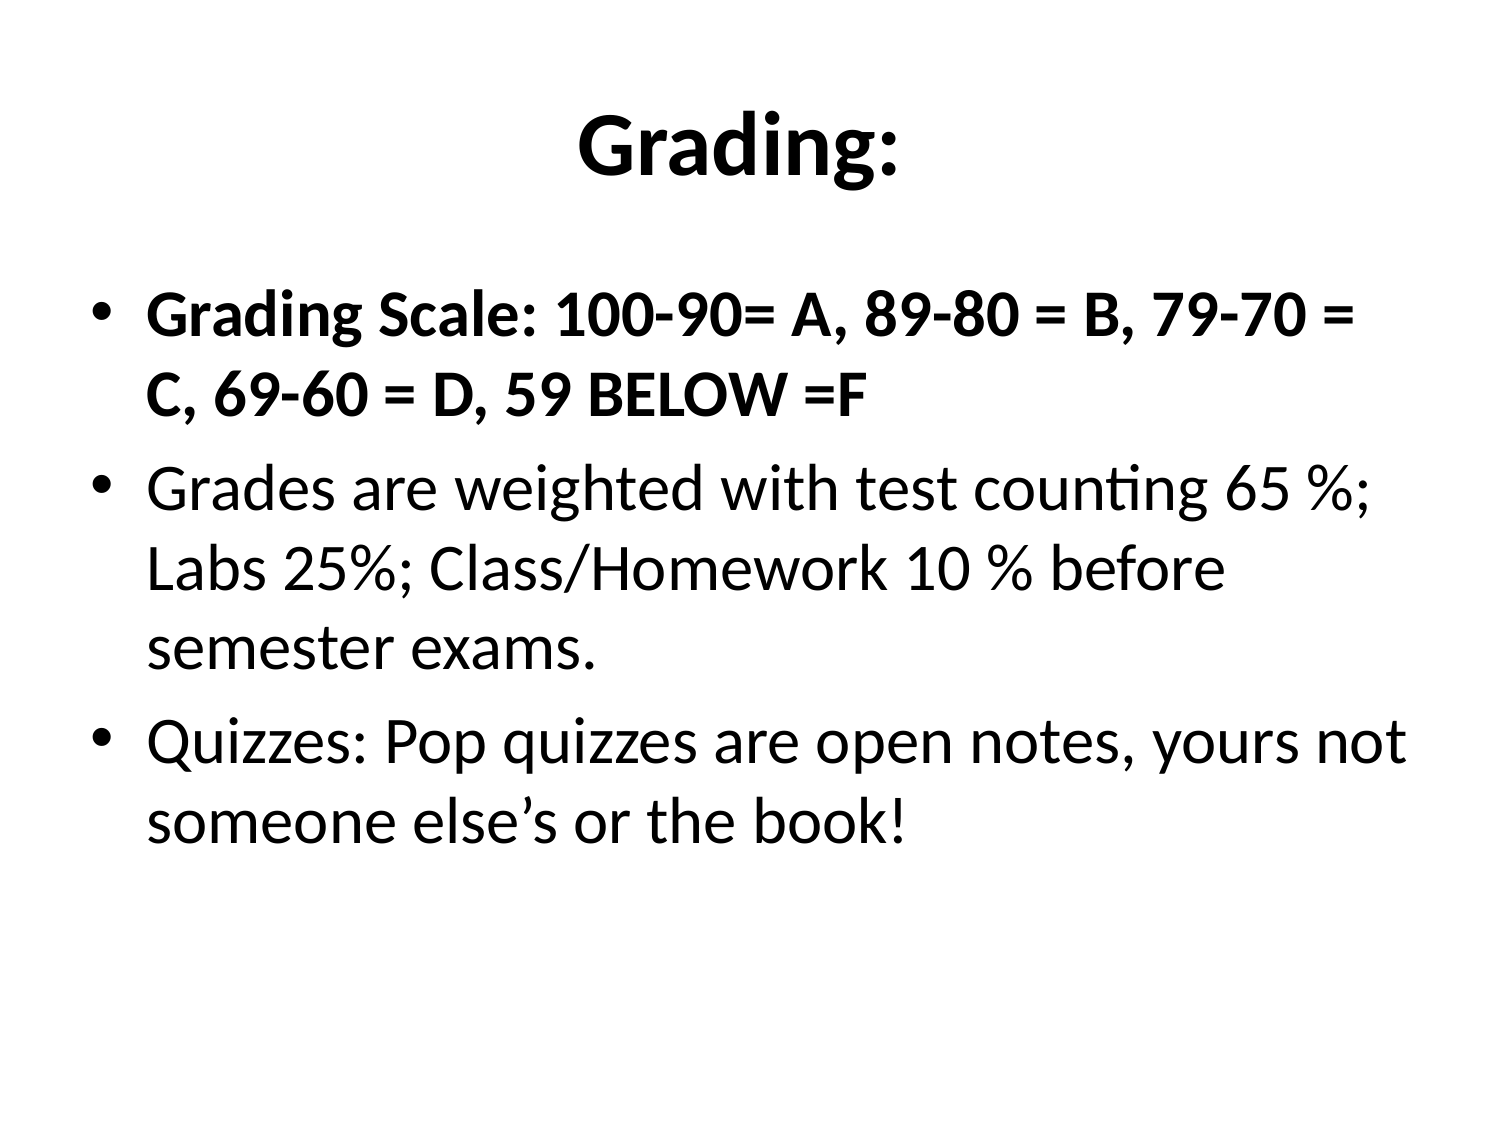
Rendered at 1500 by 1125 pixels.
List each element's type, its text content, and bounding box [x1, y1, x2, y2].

list Grading Scale: 100-90= A, 89-80 = B, 79-70 = C, 69-60 = D, 59 BELOW =F Grades are weighted with test counting 65 %; Labs 25%; Class/Homework 10 % before semester exams. Quizzes: Pop quizzes are open notes, yours not someone else’s or the book! [75, 262, 1425, 1005]
title Grading: [75, 45, 1425, 233]
